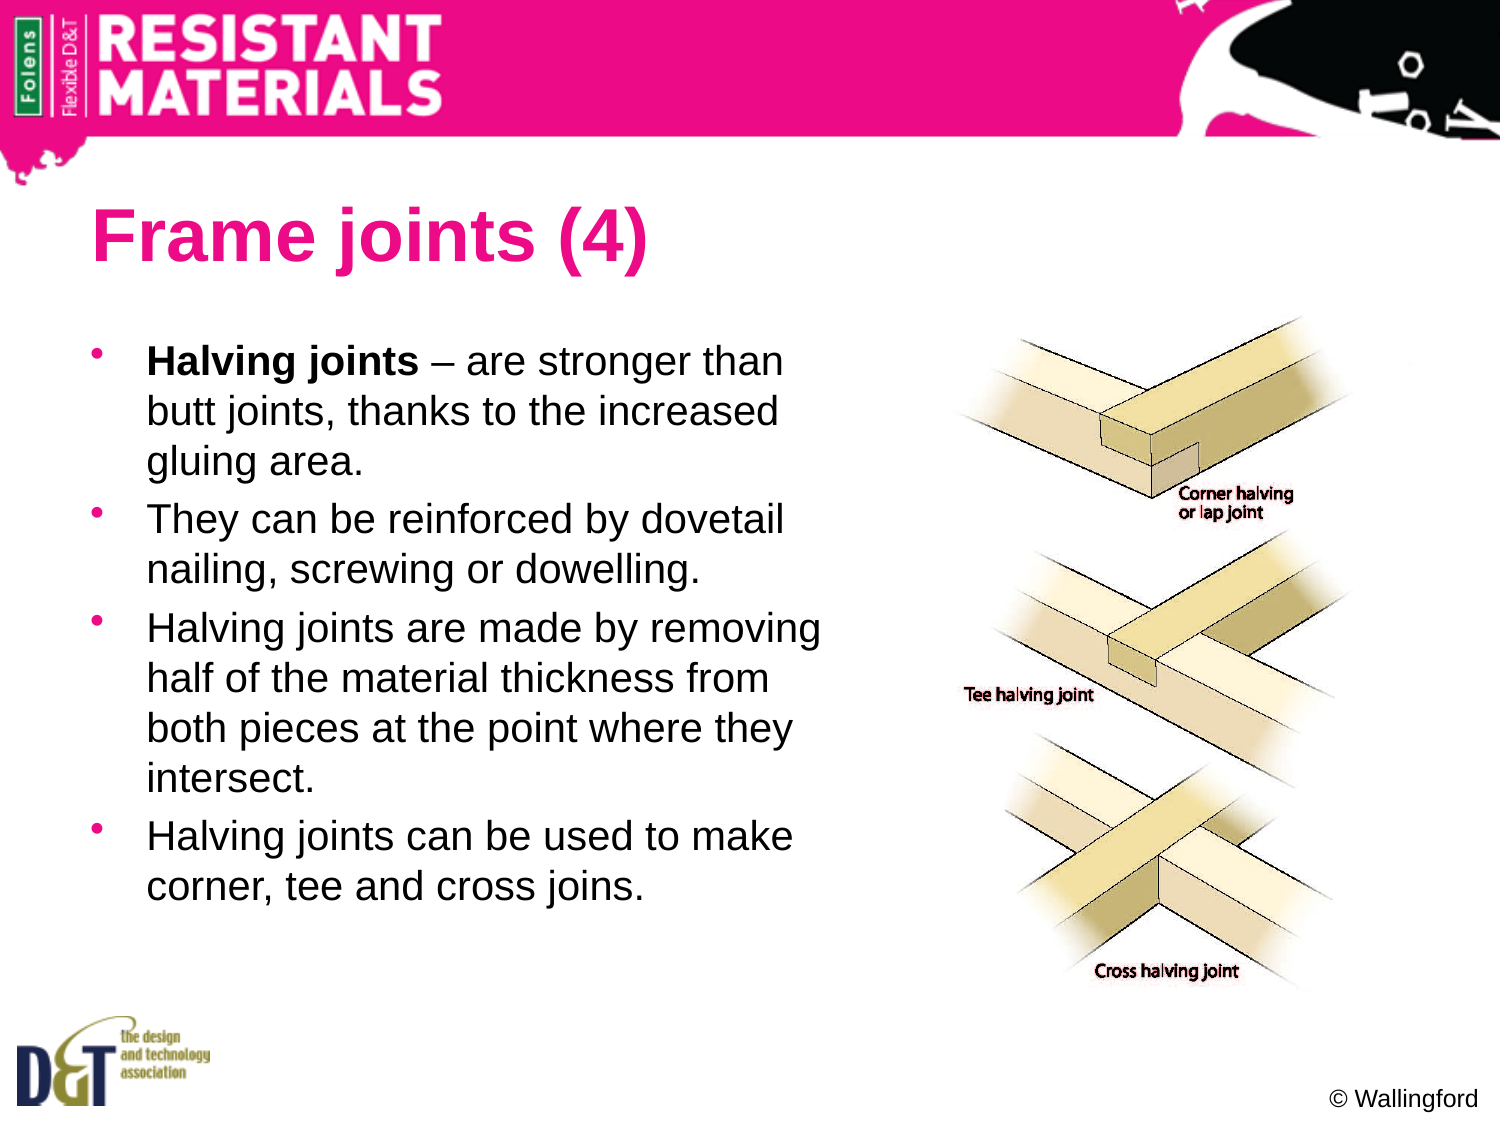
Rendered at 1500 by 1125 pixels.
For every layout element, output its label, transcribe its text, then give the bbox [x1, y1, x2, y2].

picture [0, 0, 1500, 1125]
text_box © Wallingford [1257, 1074, 1495, 1125]
list Halving joints – are stronger than butt joints, thanks to the increased gluing area. They can be reinforced by dovetail nailing, screwing or dowelling. Halving joints are made by removing half of the material thickness from both pieces at the point where they intersect. Halving joints can be used to make corner, tee and cross joins. [75, 326, 845, 1005]
title Frame joints (4) [76, 160, 1427, 301]
